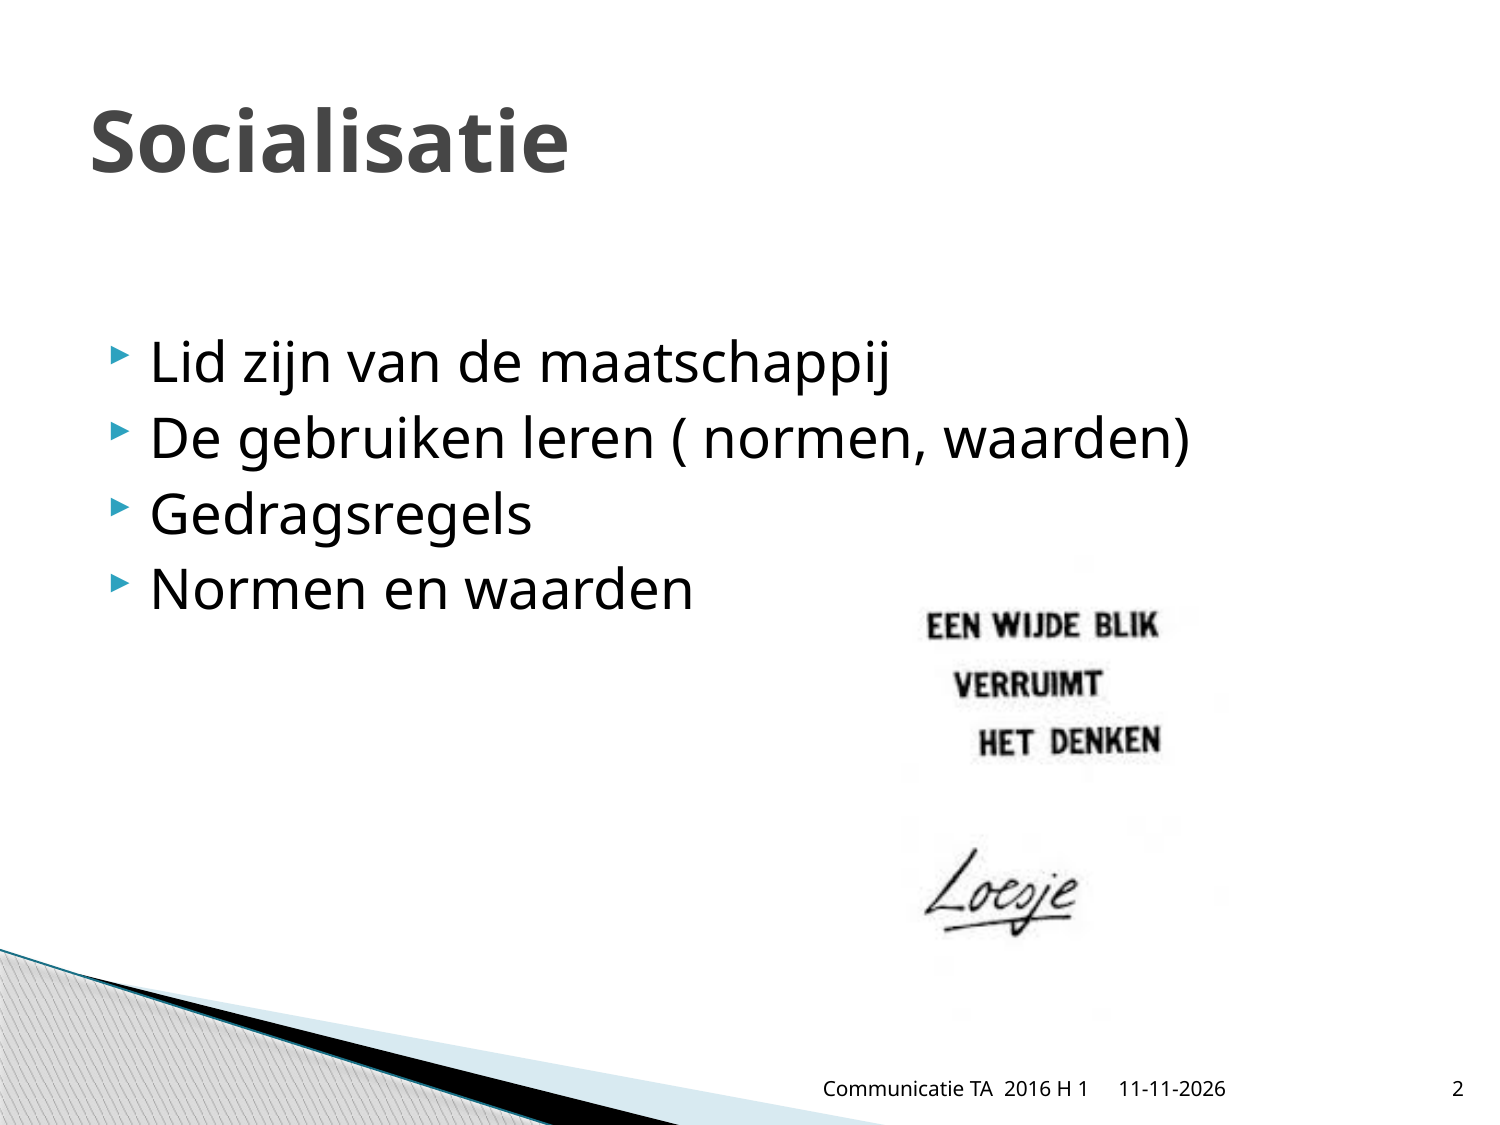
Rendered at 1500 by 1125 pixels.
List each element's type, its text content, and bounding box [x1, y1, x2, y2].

slide_number 2 [1418, 1051, 1479, 1112]
list Lid zijn van de maatschappij De gebruiken leren ( normen, waarden) Gedragsregels Normen en waarden [75, 243, 1425, 986]
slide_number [1105, 1051, 1418, 1112]
footer Communicatie TA 2016 H 1 [718, 1051, 1105, 1112]
picture [900, 555, 1229, 1021]
title Socialisatie [75, 45, 1425, 233]
